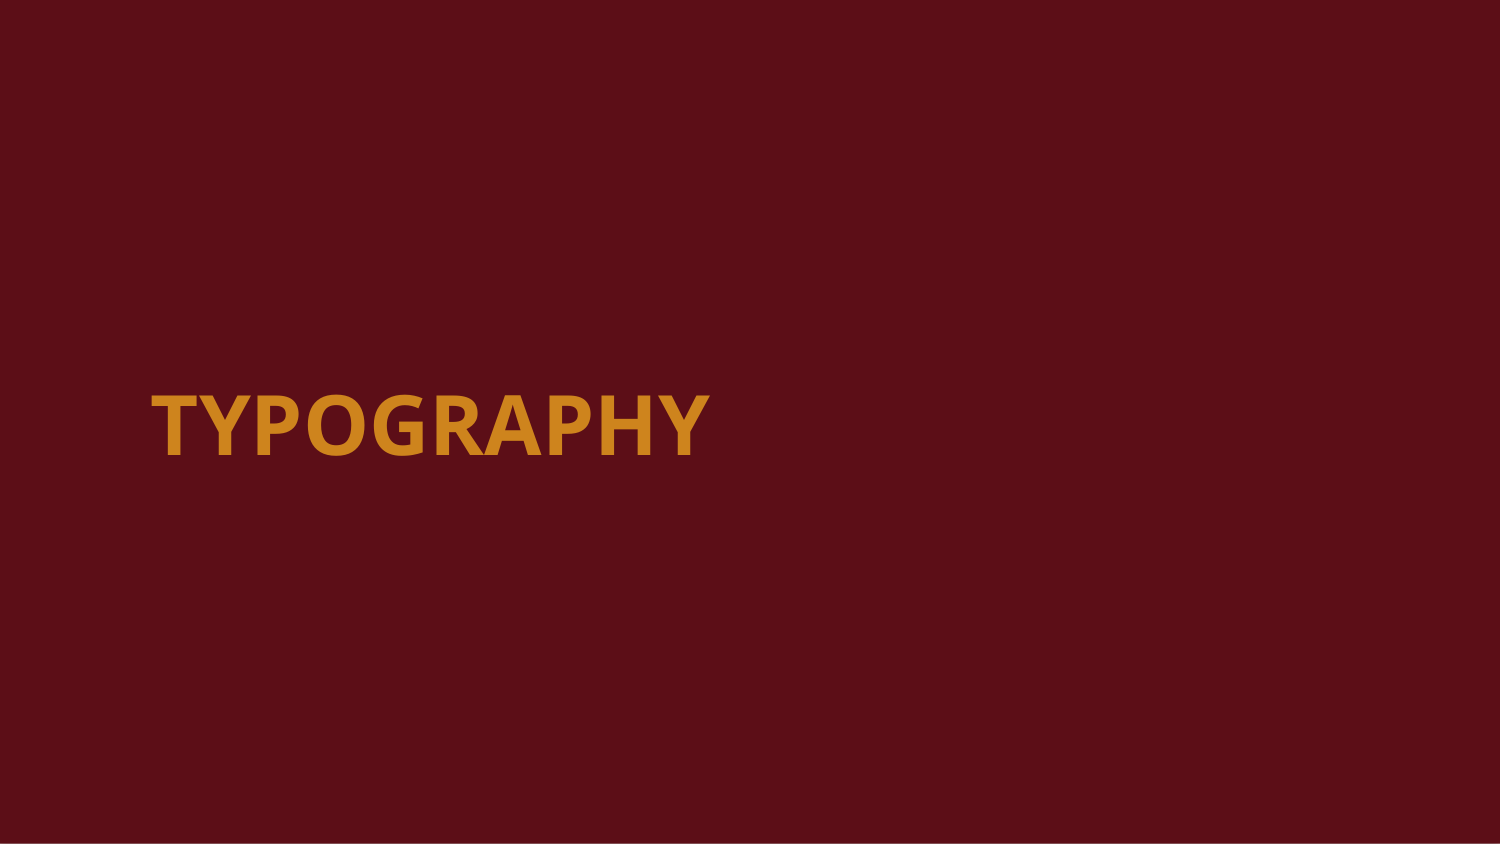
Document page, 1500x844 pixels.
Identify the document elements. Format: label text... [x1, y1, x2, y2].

title TYPOGRAPHY [135, 197, 975, 647]
